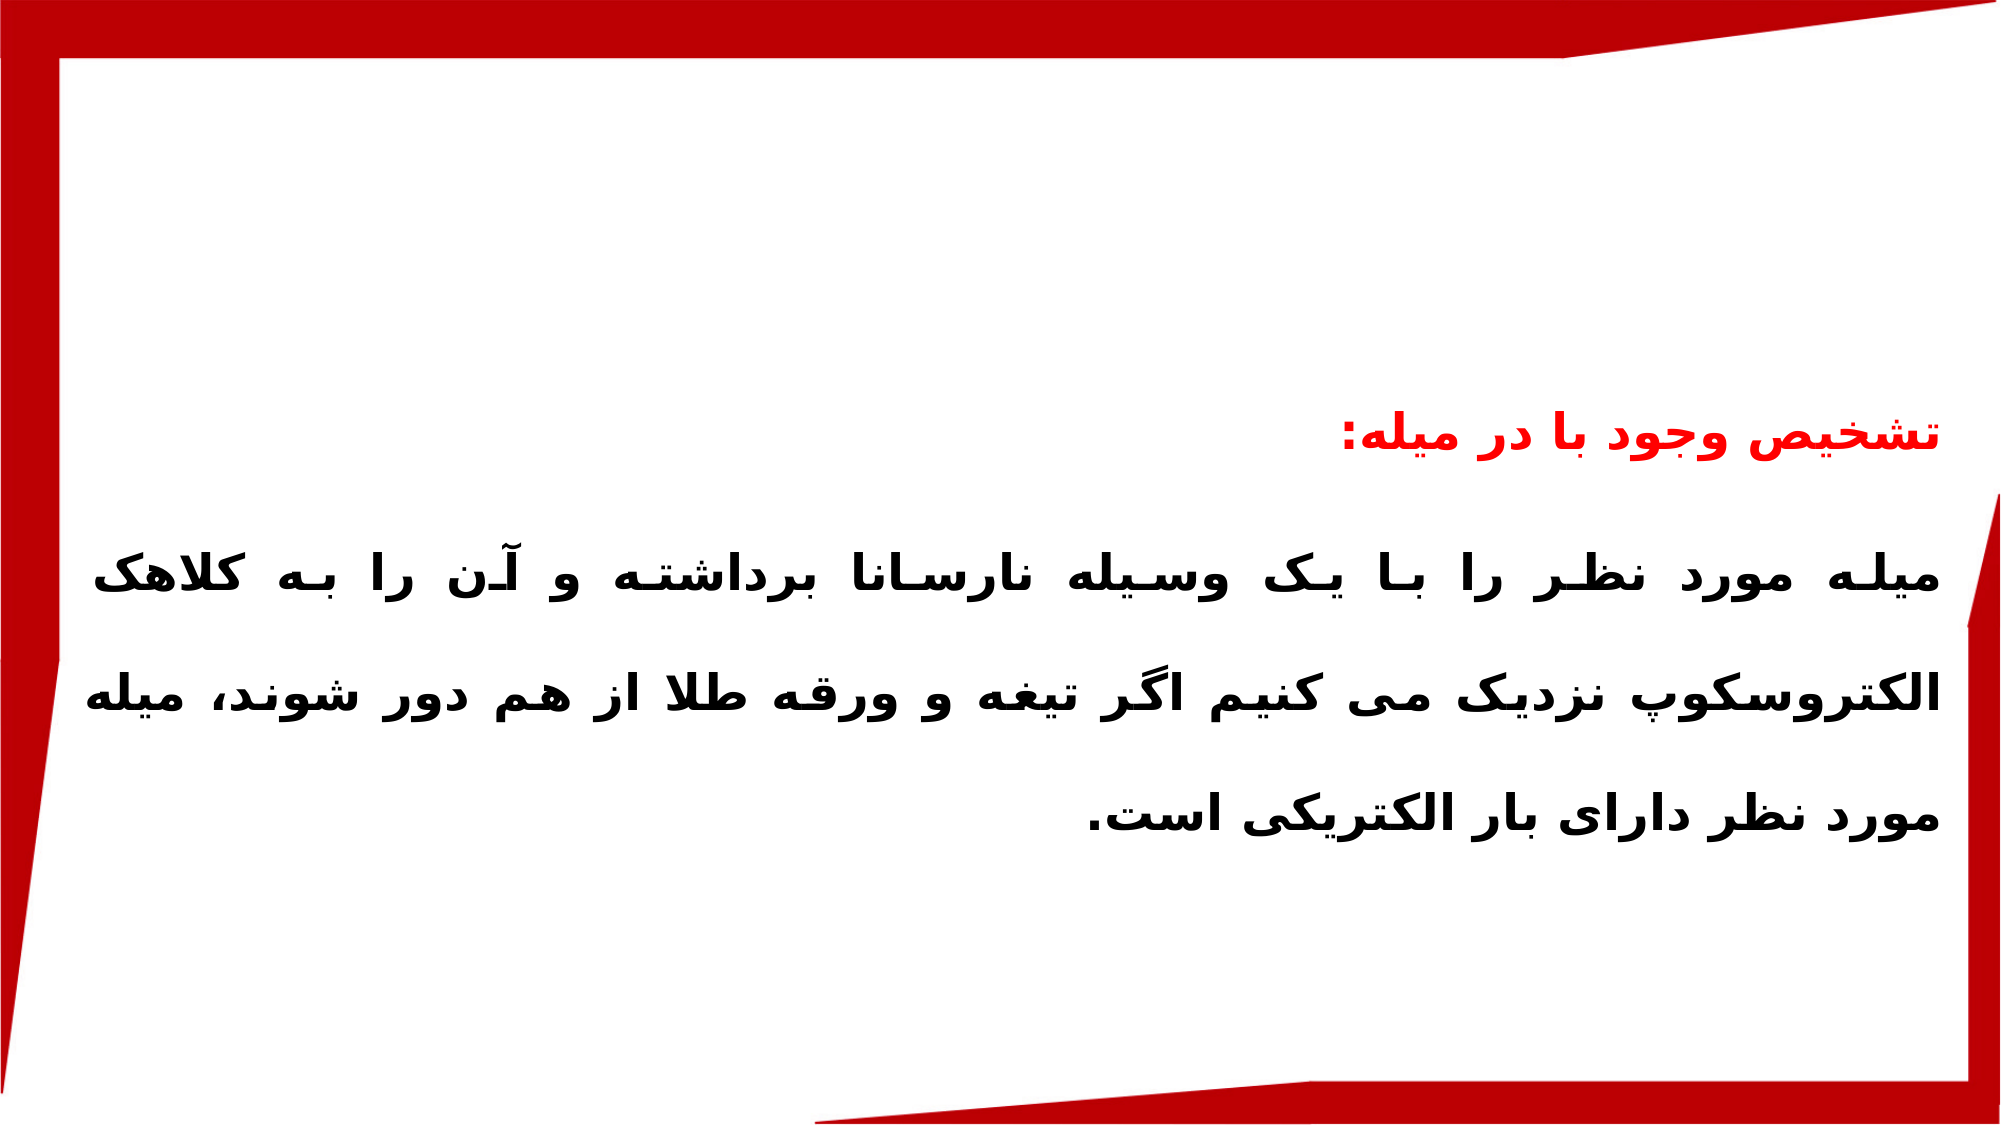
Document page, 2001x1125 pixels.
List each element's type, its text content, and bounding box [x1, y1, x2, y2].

picture [0, 0, 2001, 1125]
text_box تشخیص وجود با در میله: میله مورد نظر را با یک وسیله نارسانا برداشته و آن را به کلاهک الکتروسکوپ نزدیک می کنیم اگر تیغه و ورقه طلا از هم دور شوند، میله مورد نظر دارای بار الکتریکی است. [64, 332, 1958, 848]
